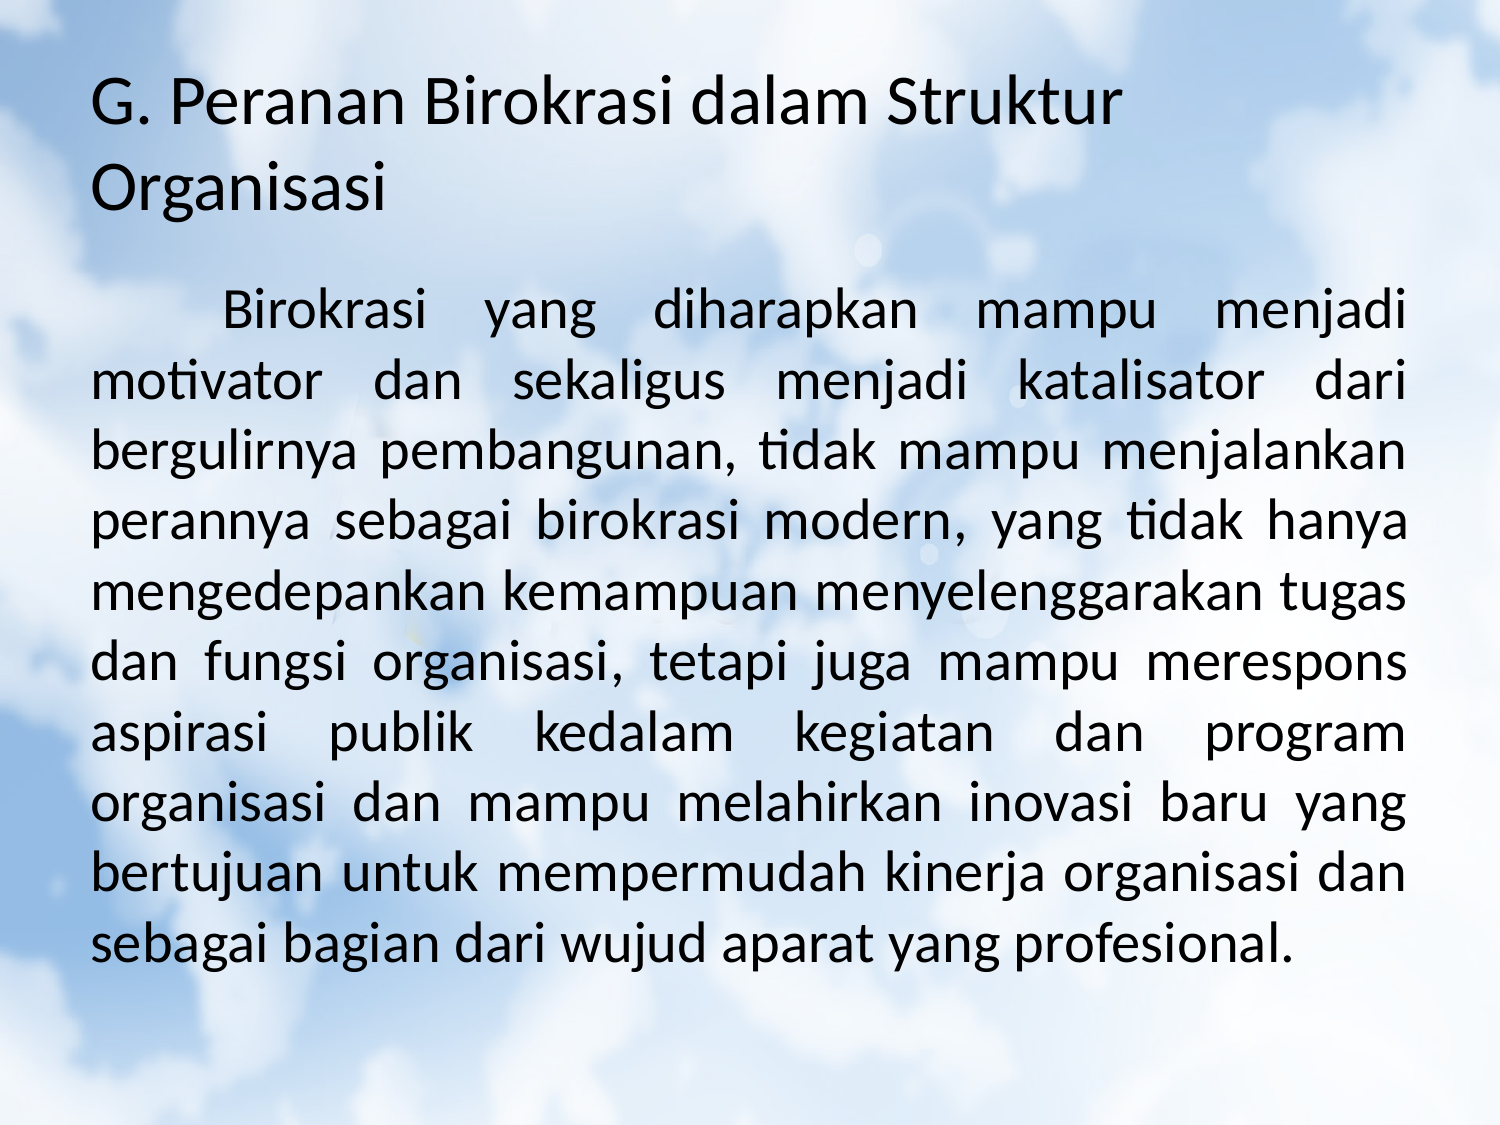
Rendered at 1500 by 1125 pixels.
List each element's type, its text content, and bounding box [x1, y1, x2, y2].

list Birokrasi yang diharapkan mampu menjadi motivator dan sekaligus menjadi katalisator dari bergulirnya pembangunan, tidak mampu menjalankan perannya sebagai birokrasi modern, yang tidak hanya mengedepankan kemampuan menyelenggarakan tugas dan fungsi organisasi, tetapi juga mampu merespons aspirasi publik kedalam kegiatan dan program organisasi dan mampu melahirkan inovasi baru yang bertujuan untuk mempermudah kinerja organisasi dan sebagai bagian dari wujud aparat yang profesional. [75, 262, 1425, 1005]
title G. Peranan Birokrasi dalam Struktur Organisasi [75, 45, 1425, 233]
